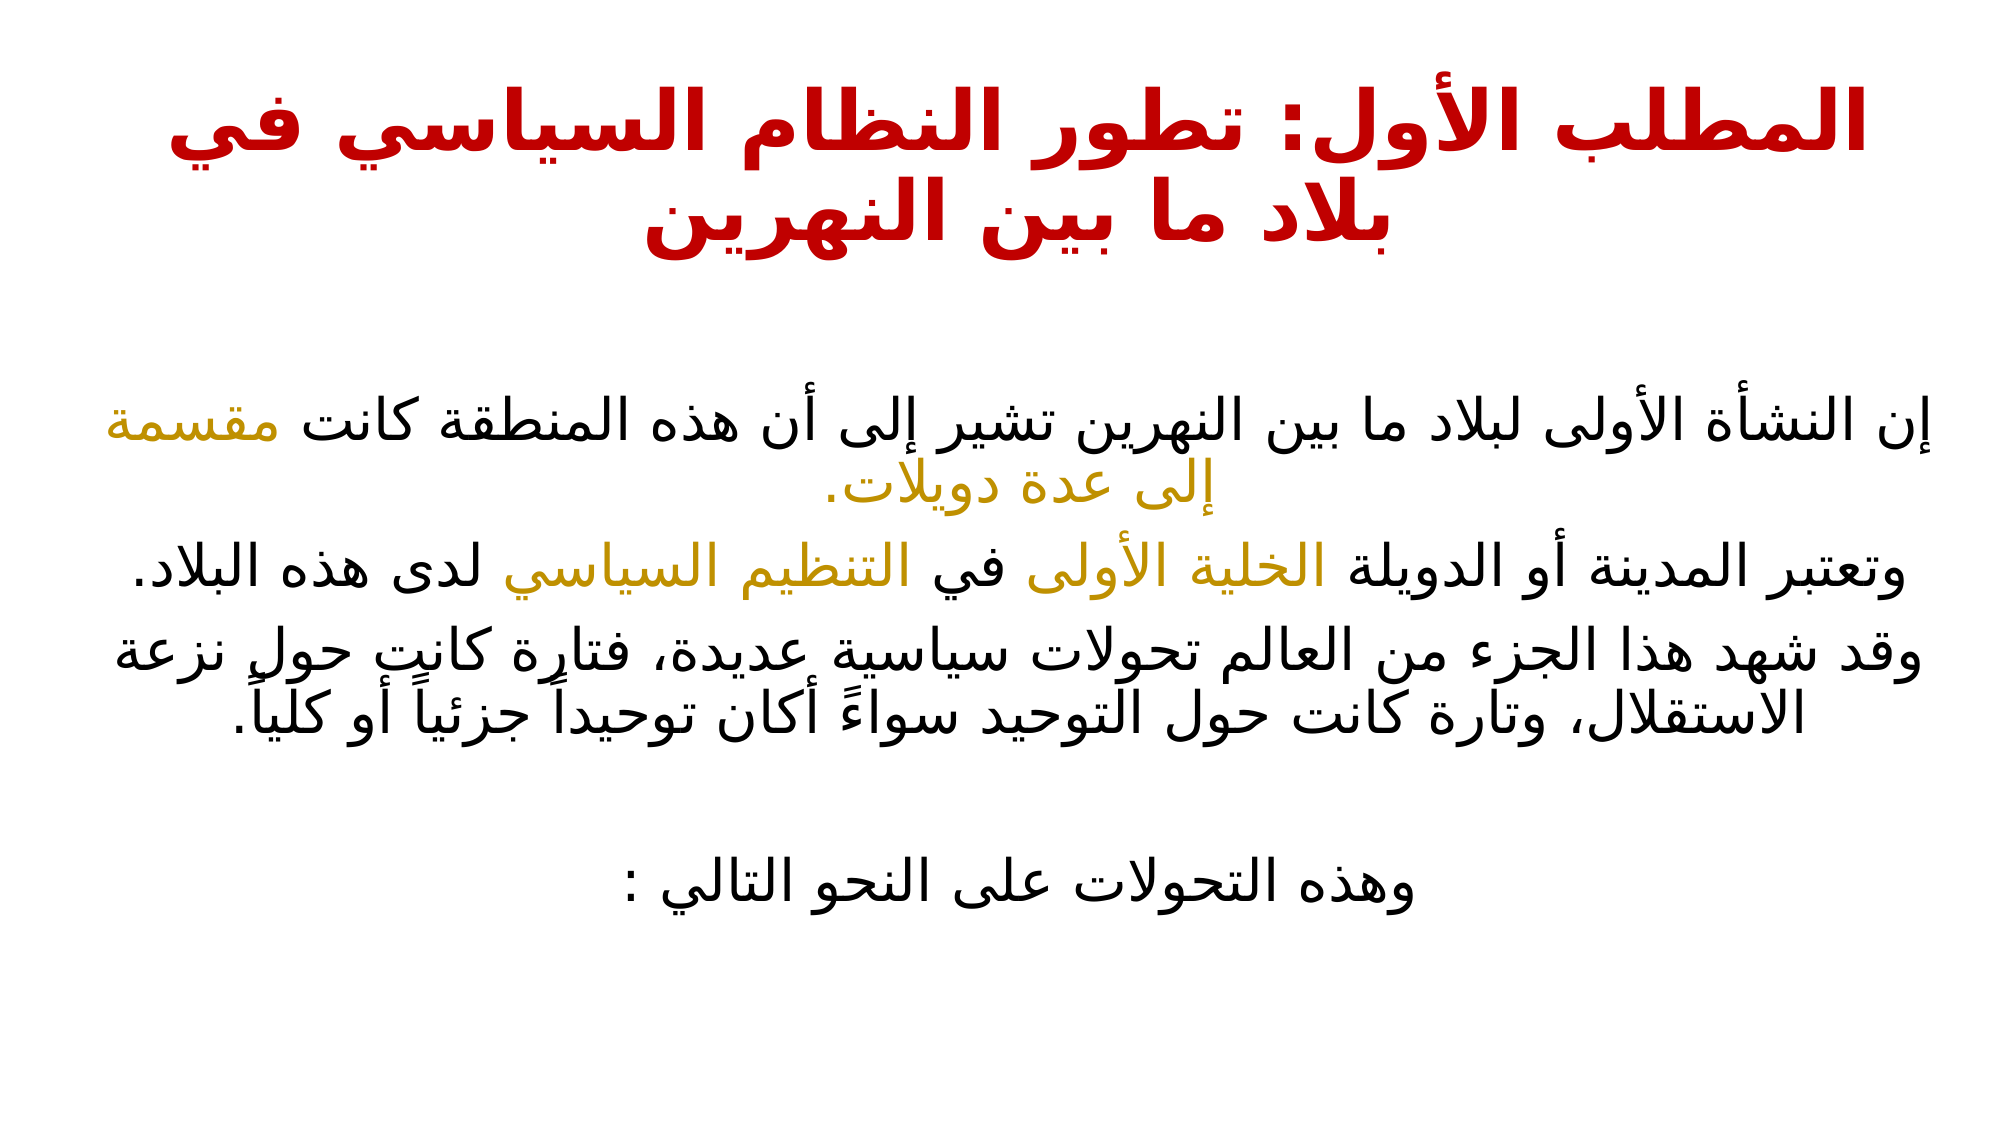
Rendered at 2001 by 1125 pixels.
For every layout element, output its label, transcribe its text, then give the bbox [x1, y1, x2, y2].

list إن النشأة الأولى لبلاد ما بين النهرين تشير إلى أن هذه المنطقة كانت مقسمة إلى عدة دويلات. وتعتبر المدينة أو الدويلة الخلية الأولى في التنظيم السياسي لدى هذه البلاد. وقد شهد هذا الجزء من العالم تحولات سياسية عديدة، فتارة كانت حول نزعة الاستقلال، وتارة كانت حول التوحيد سواءً أكان توحيداً جزئياً أو كلياً. وهذه التحولات على النحو التالي : [73, 382, 1967, 1096]
title المطلب الأول: تطور النظام السياسي في بلاد ما بين النهرين [137, 59, 1903, 278]
